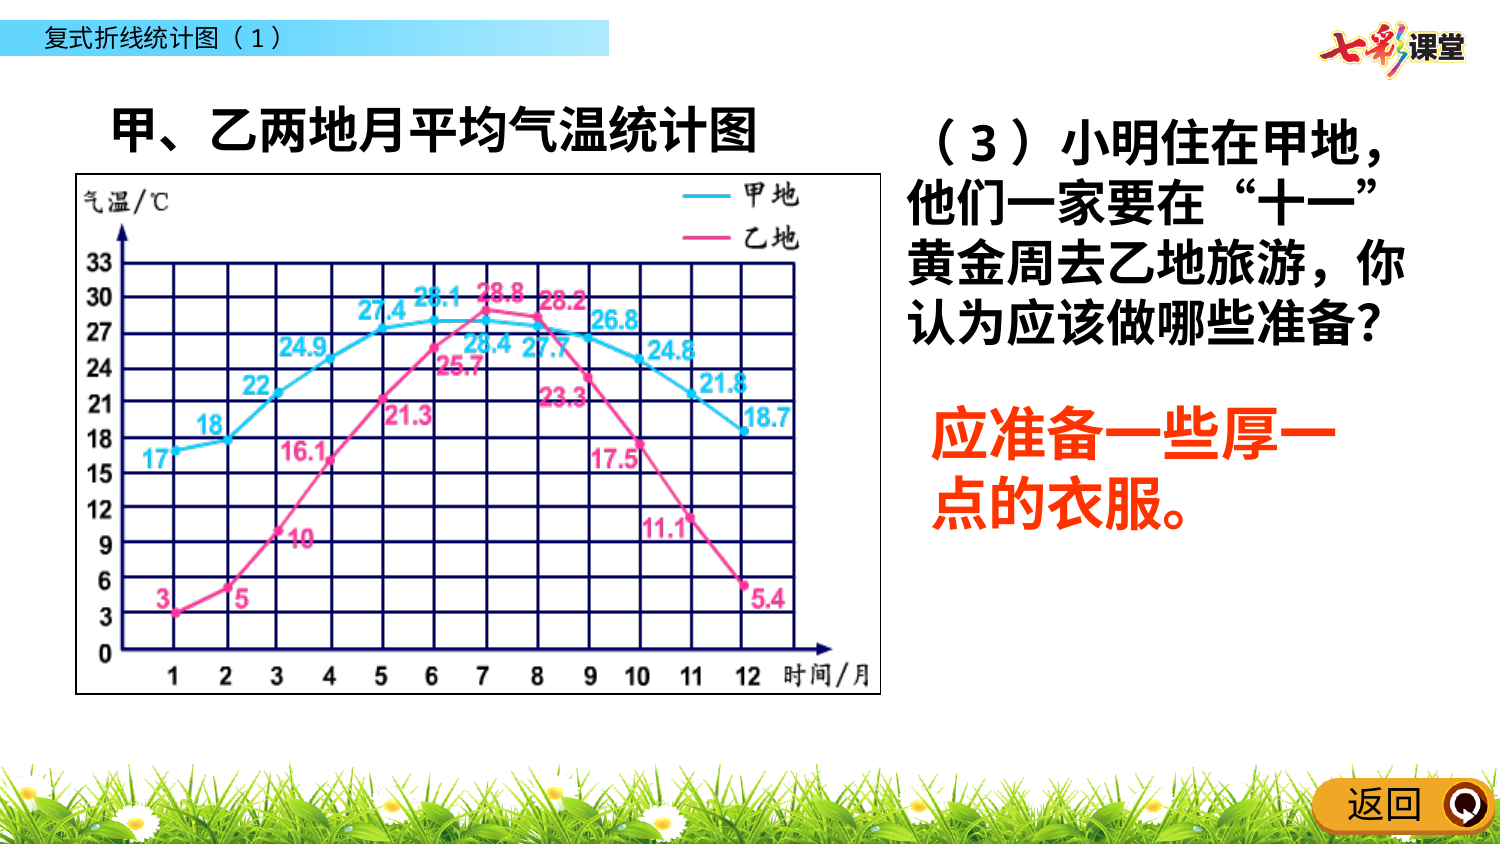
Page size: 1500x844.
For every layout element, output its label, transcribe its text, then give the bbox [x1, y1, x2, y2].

picture [1316, 20, 1468, 80]
picture [76, 174, 881, 694]
picture [0, 764, 1500, 844]
text_box （3）小明住在甲地，他们一家要在“十一”黄金周去乙地旅游，你认为应该做哪些准备？ [891, 104, 1443, 359]
text_box 应准备一些厚一点的衣服。 [915, 389, 1358, 545]
text_box 甲、乙两地月平均气温统计图 [93, 91, 774, 167]
